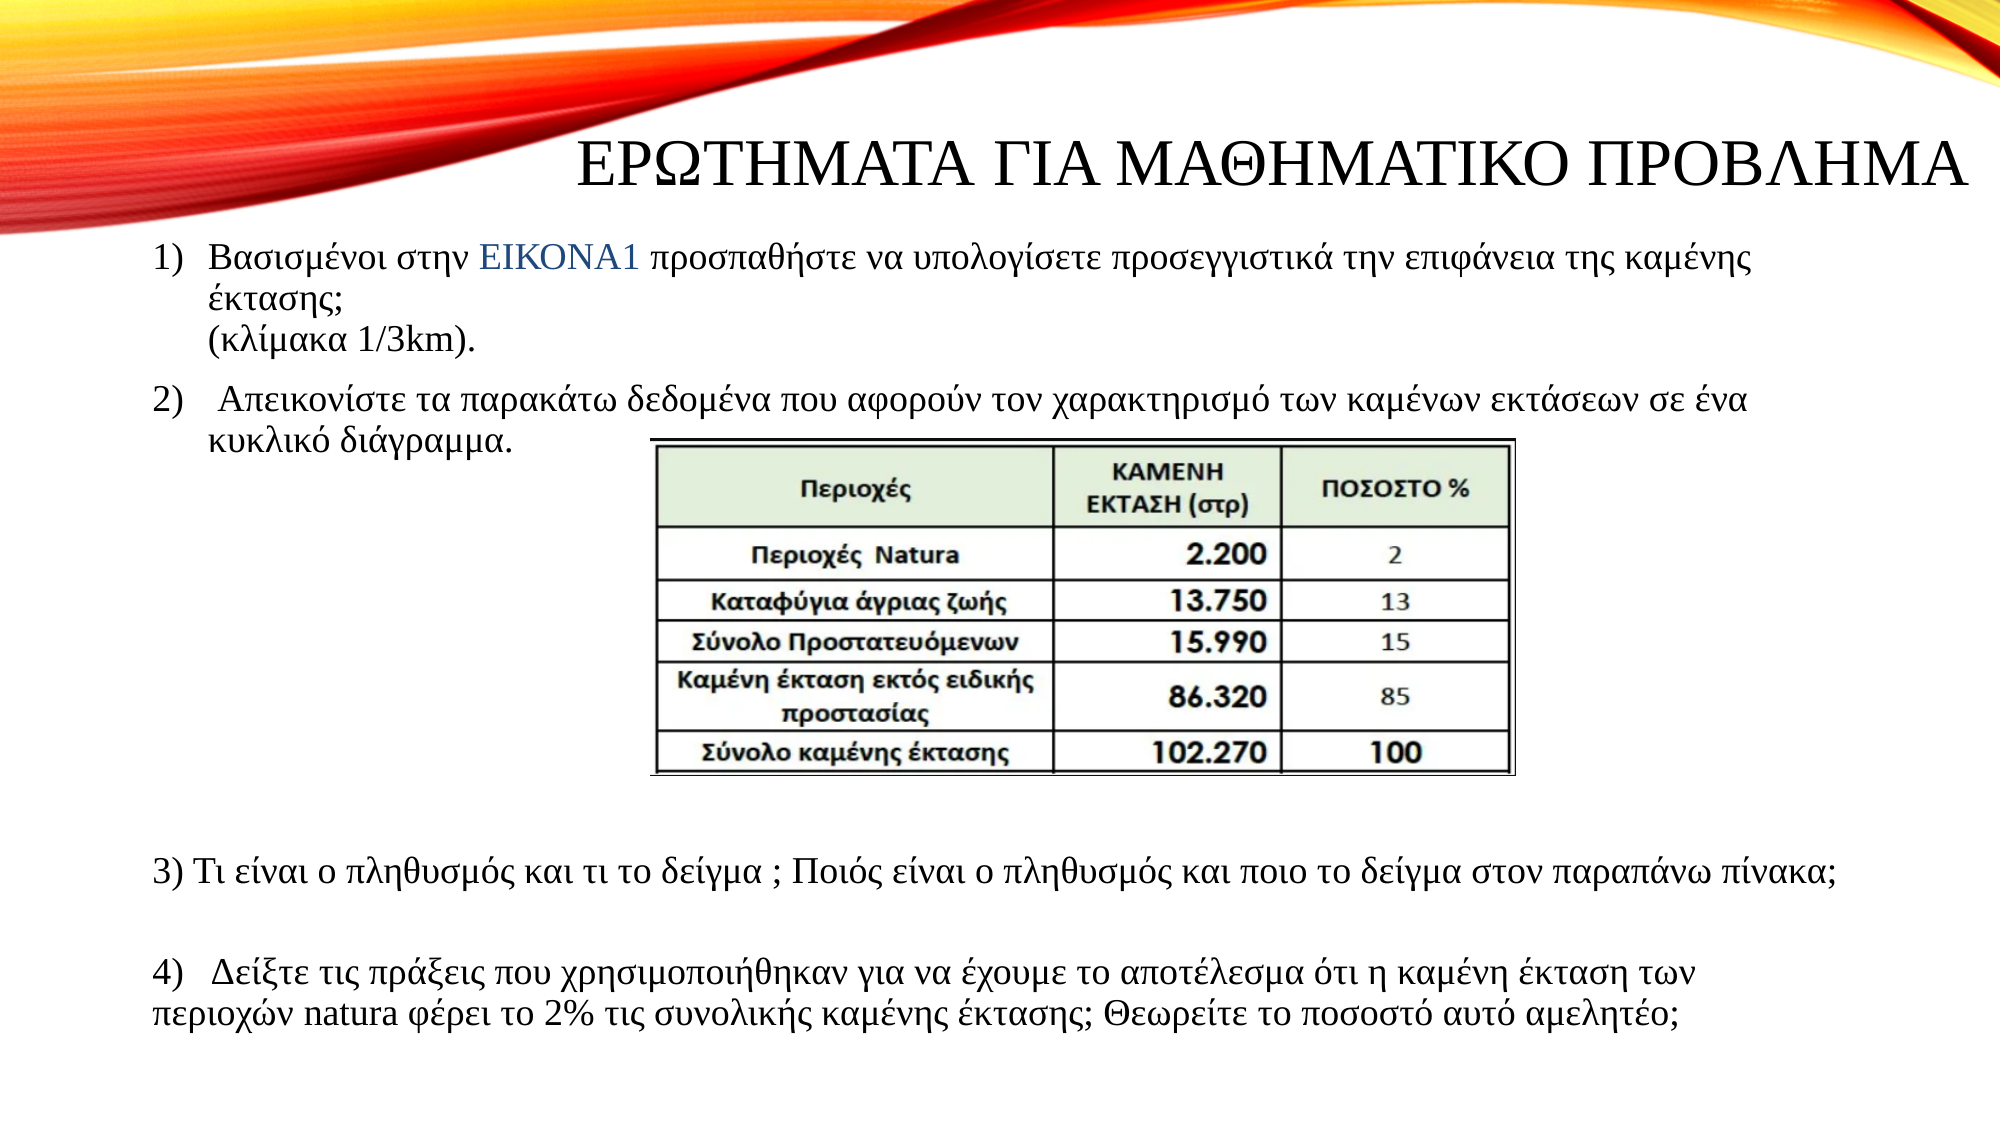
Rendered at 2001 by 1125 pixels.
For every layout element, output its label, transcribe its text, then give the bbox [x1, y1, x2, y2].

picture [649, 438, 1516, 777]
picture [0, 0, 2000, 237]
list Βασισμένοι στην ΕΙΚΟΝΑ1 προσπαθήστε να υπολογίσετε προσεγγιστικά την επιφάνεια της καμένης έκτασης; (κλίμακα 1/3km). Απεικονίστε τα παρακάτω δεδομένα που αφορούν τον χαρακτηρισμό των καμένων εκτάσεων σε ένα κυκλικό διάγραμμα. 3) Τι είναι ο πληθυσμός και τι το δείγμα ; Ποιός είναι ο πληθυσμός και ποιο το δείγμα στον παραπάνω πίνακα; 4) Δείξτε τις πράξεις που χρησιμοποιήθηκαν για να έχουμε το αποτέλεσμα ότι η καμένη έκταση των περιοχών natura φέρει το 2% τις συνολικής καμένης έκτασης; Θεωρείτε το ποσοστό αυτό αμελητέο; [137, 229, 1863, 1093]
title ΕΡΩΤΗΜΑΤΑ ΓΙΑ ΜΑΘΗΜΑΤΙΚΟ ΠΡΟΒΛΗΜΑ [397, 55, 1986, 273]
